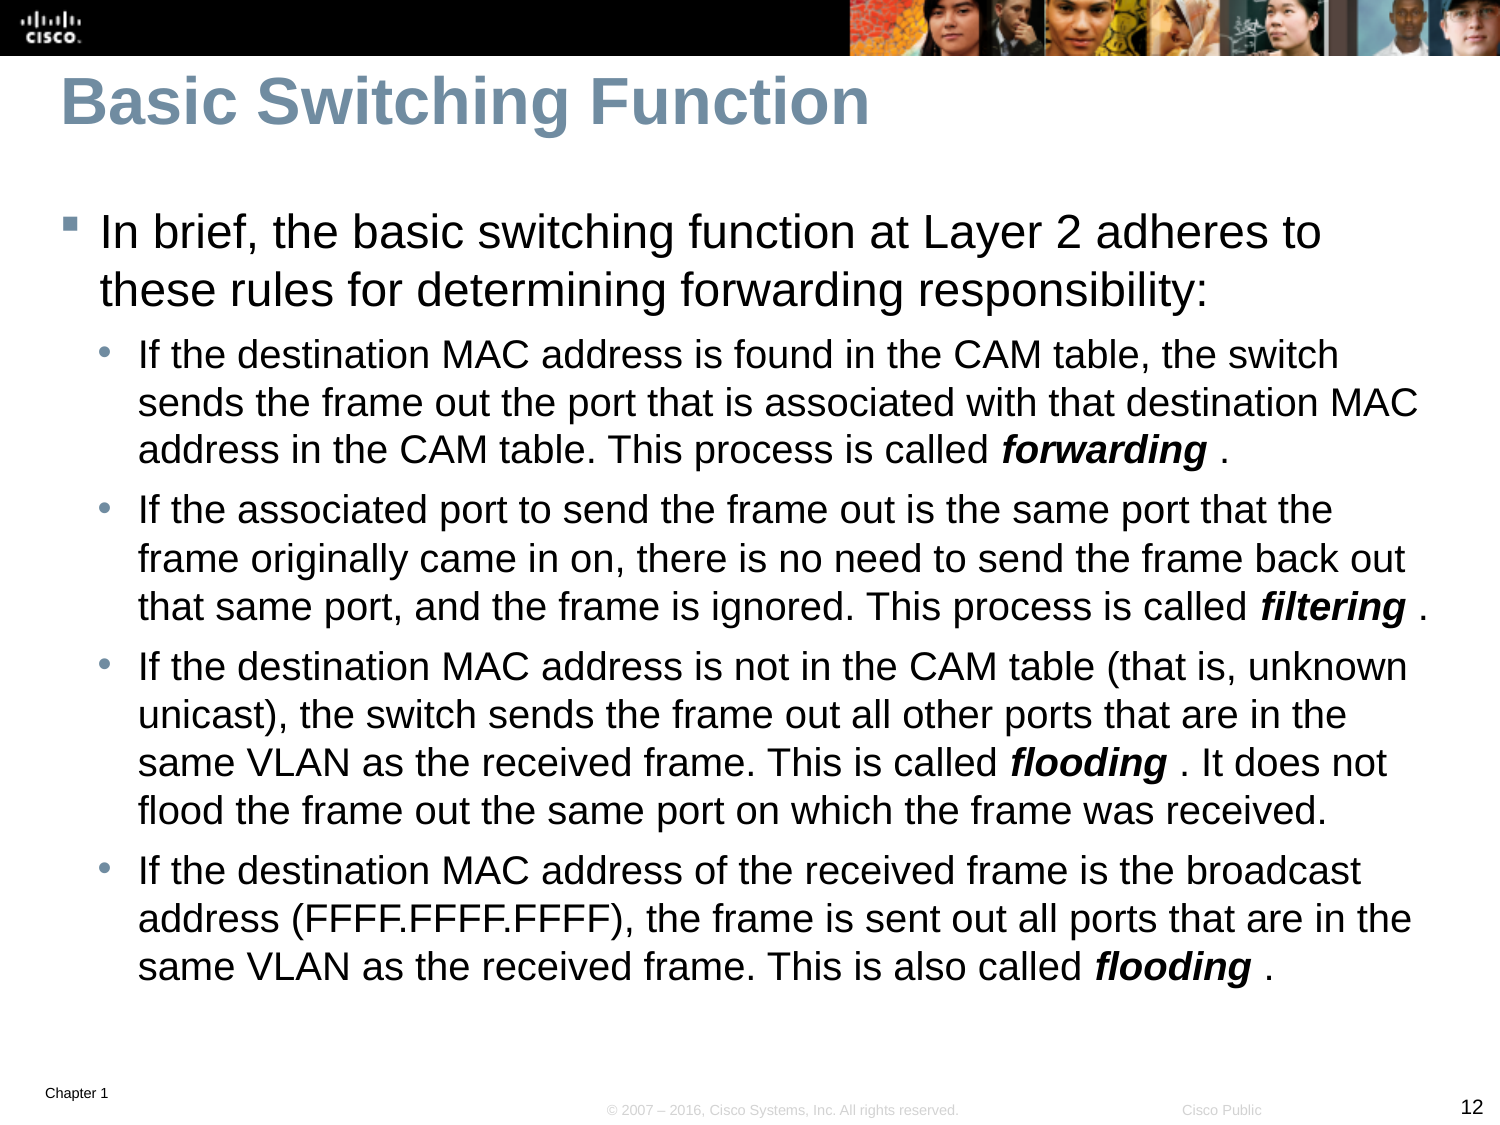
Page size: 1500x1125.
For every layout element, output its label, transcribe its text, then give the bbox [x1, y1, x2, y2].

list In brief, the basic switching function at Layer 2 adheres to these rules for determining forwarding responsibility: If the destination MAC address is found in the CAM table, the switch sends the frame out the port that is associated with that destination MAC address in the CAM table. This process is called forwarding . If the associated port to send the frame out is the same port that the frame originally came in on, there is no need to send the frame back out that same port, and the frame is ignored. This process is called filtering . If the destination MAC address is not in the CAM table (that is, unknown unicast), the switch sends the frame out all other ports that are in the same VLAN as the received frame. This is called flooding . It does not flood the frame out the same port on which the frame was received. If the destination MAC address of the received frame is the broadcast address (FFFF.FFFF.FFFF), the frame is sent out all ports that are in the same VLAN as the received frame. This is also called flooding . [45, 193, 1444, 1037]
title Basic Switching Function [45, 59, 1444, 182]
picture [0, 0, 1500, 56]
